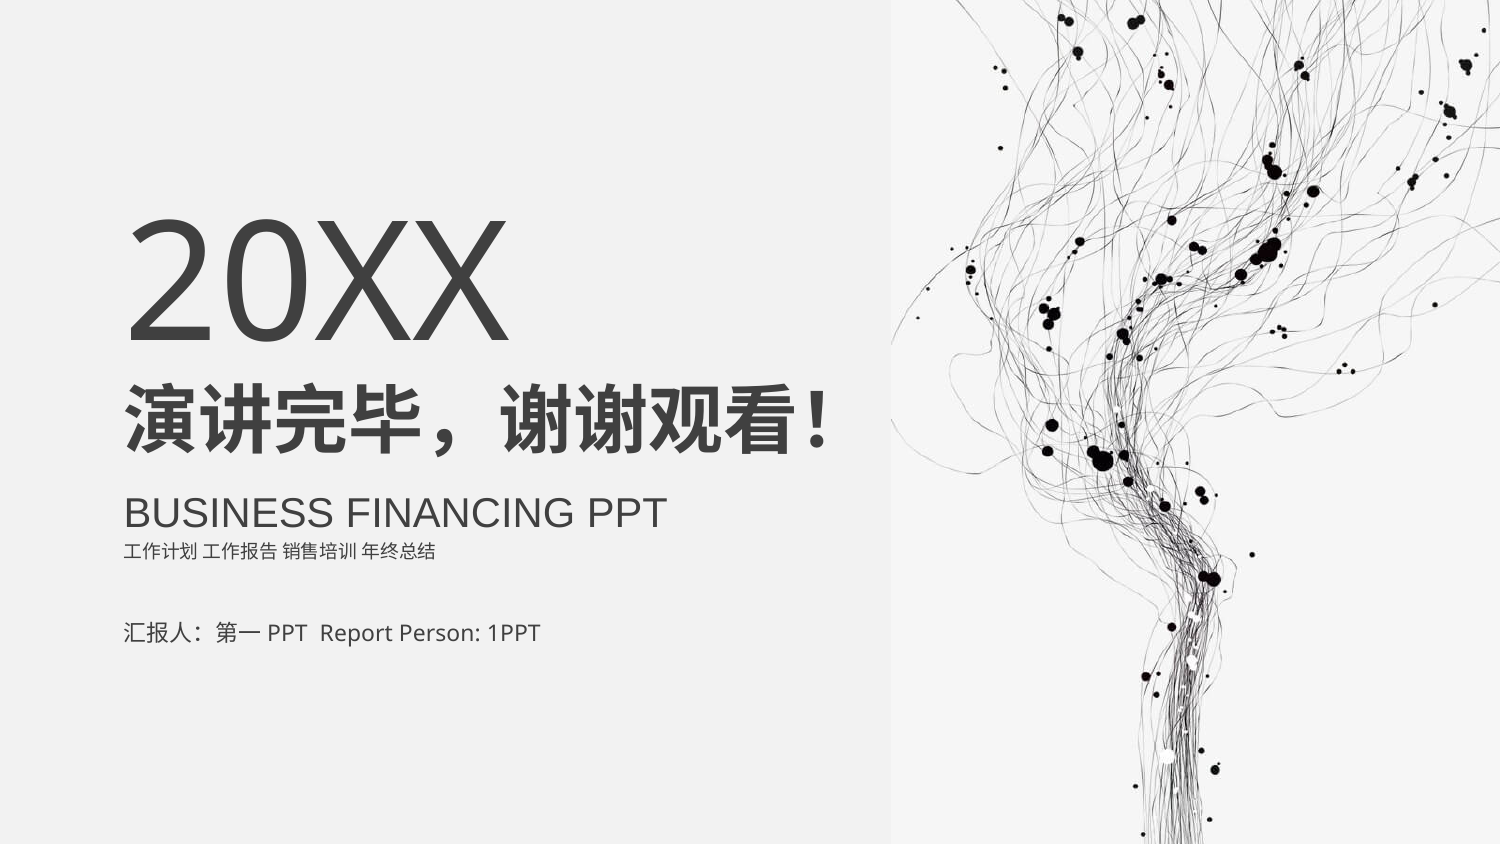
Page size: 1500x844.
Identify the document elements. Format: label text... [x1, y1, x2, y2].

picture [891, 0, 1500, 844]
text_box 演讲完毕，谢谢观看！ [123, 372, 886, 463]
text_box BUSINESS FINANCING PPT 工作计划 工作报告 销售培训 年终总结 [123, 486, 838, 563]
text_box 20XX [123, 173, 561, 374]
text_box 汇报人：第一PPT Report Person: 1PPT [123, 618, 676, 647]
